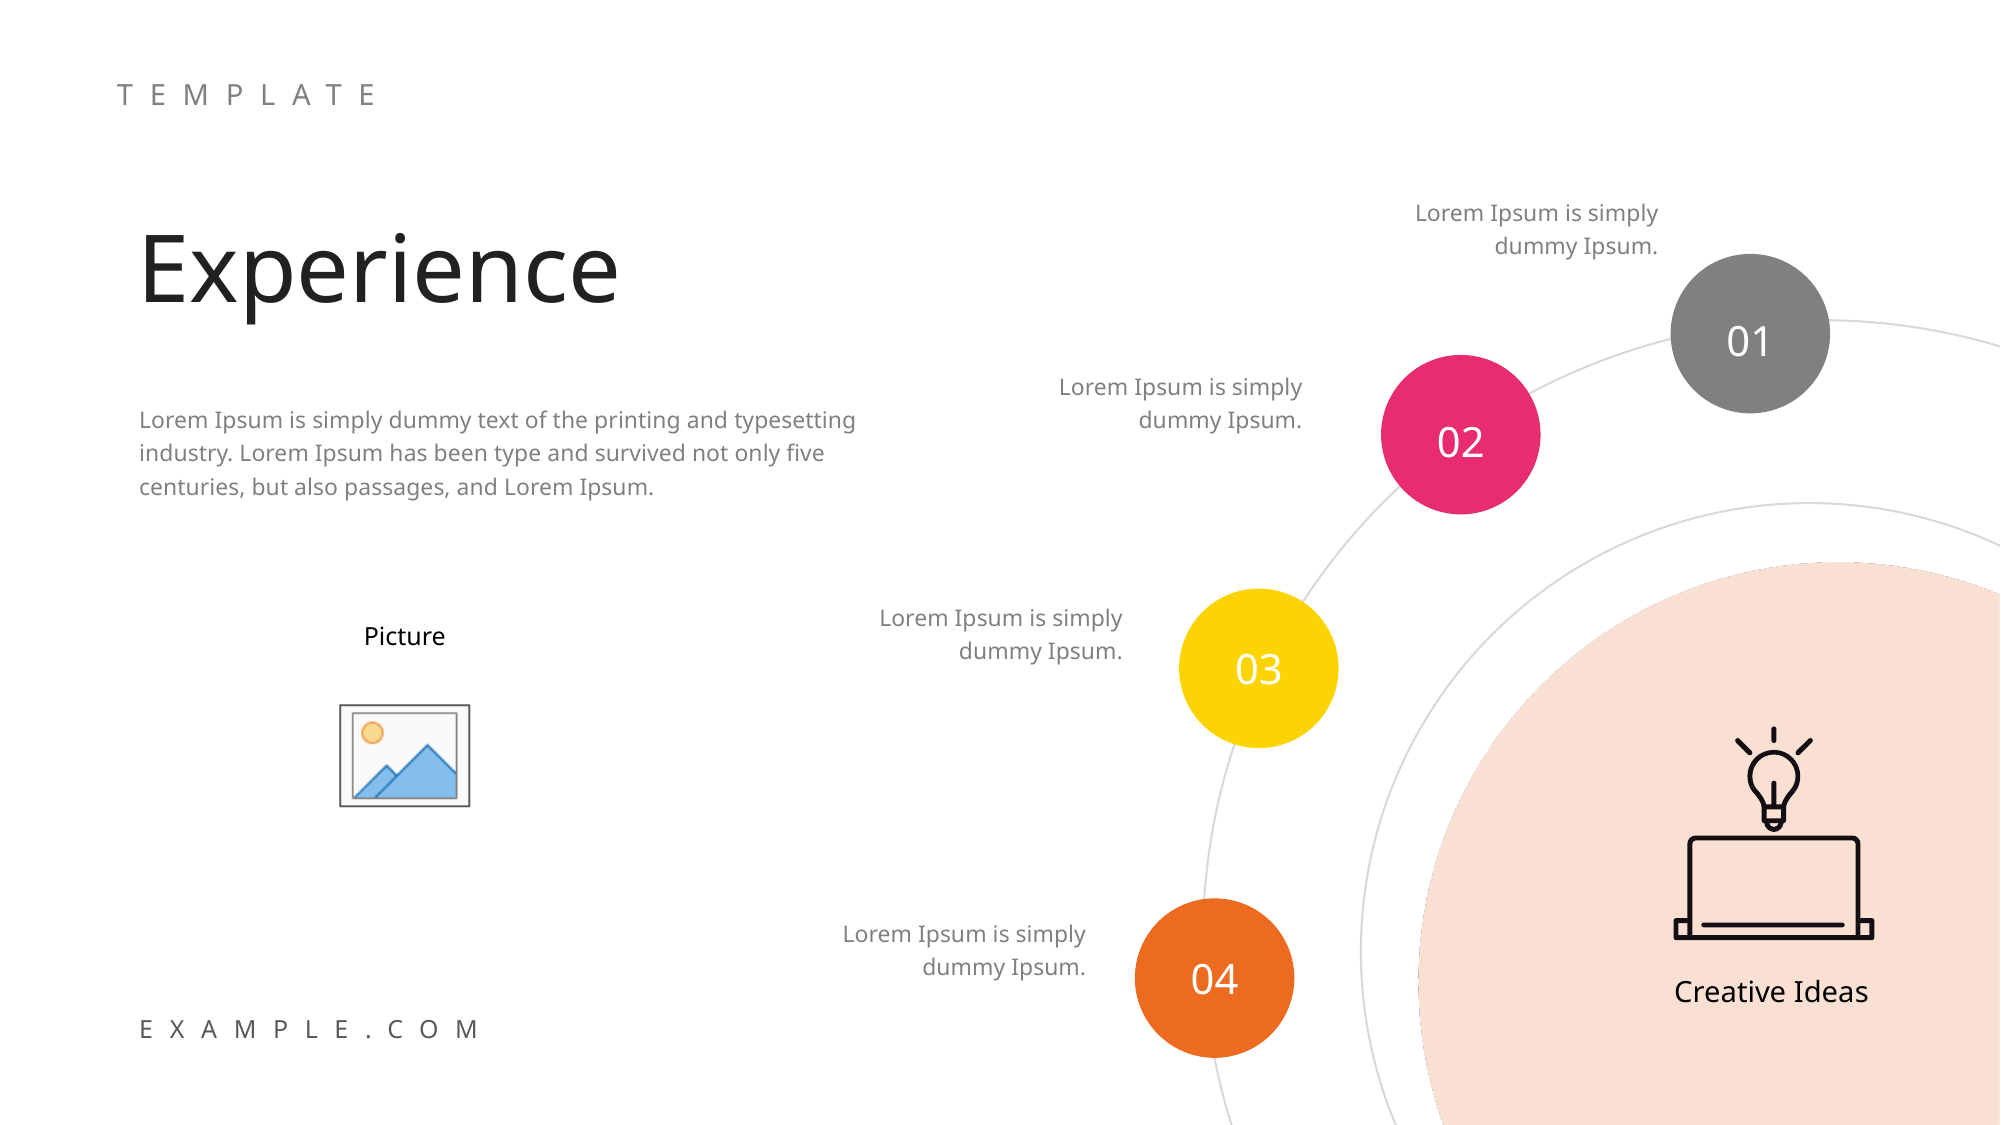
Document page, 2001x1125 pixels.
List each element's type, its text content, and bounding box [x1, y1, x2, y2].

text_box [1380, 353, 1542, 516]
text_box [1669, 252, 1832, 415]
text_box [1178, 587, 1340, 750]
text_box 04 [1163, 945, 1266, 1011]
text_box Lorem Ipsum is simply dummy Ipsum. [830, 590, 1138, 672]
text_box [1673, 726, 1875, 941]
text_box Experience [122, 201, 1025, 329]
text_box Lorem Ipsum is simply dummy Ipsum. [793, 906, 1102, 988]
text_box [1203, 319, 2000, 1125]
text_box Lorem Ipsum is simply dummy Ipsum. [1341, 184, 1674, 267]
text_box 02 [1413, 408, 1509, 473]
text_box Lorem Ipsum is simply dummy text of the printing and typesetting industry. Lorem Ipsum has been type and survived not only five centuries, but also passages, and Lorem Ipsum. [124, 392, 894, 508]
text_box 03 [1210, 635, 1308, 701]
text_box Lorem Ipsum is simply dummy Ipsum. [999, 359, 1318, 441]
text_box EXAMPLE.COM [124, 1006, 693, 1051]
picture [1418, 562, 2000, 1125]
picture [124, 613, 686, 899]
text_box TEMPLATE [102, 68, 670, 119]
text_box 01 [1710, 307, 1791, 372]
text_box [1133, 897, 1296, 1059]
